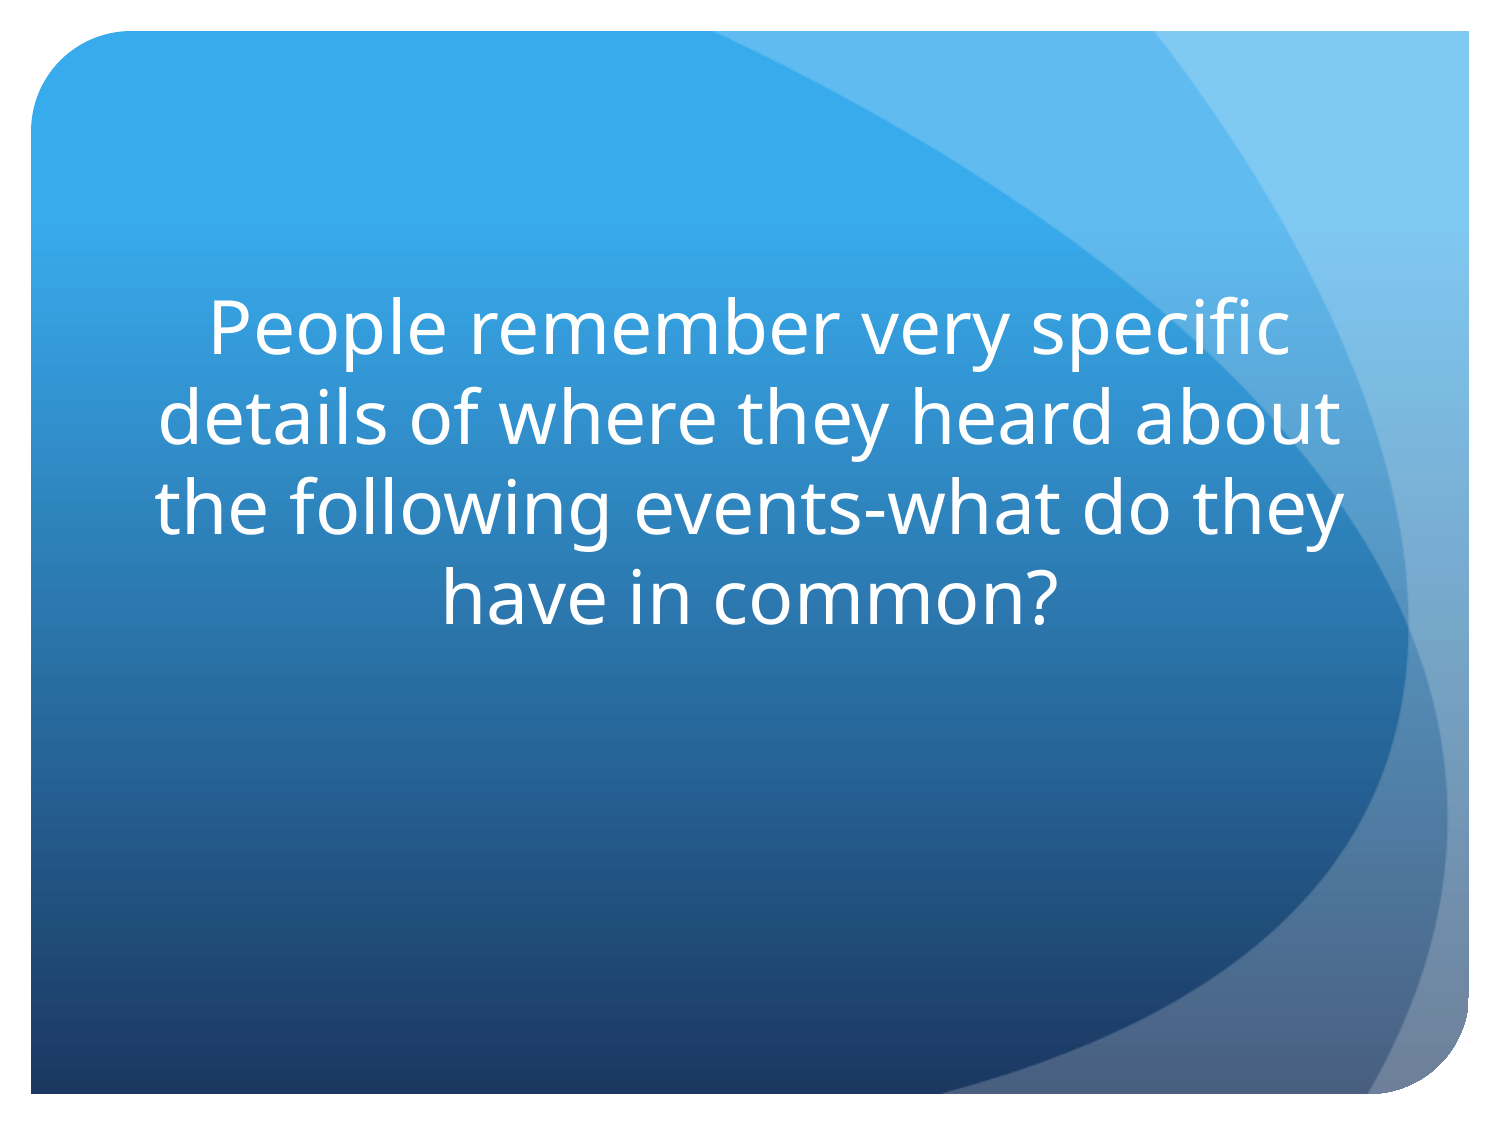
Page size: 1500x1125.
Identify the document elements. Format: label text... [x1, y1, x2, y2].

picture [24, 30, 1473, 1094]
title People remember very specific details of where they heard about the following events-what do they have in common? [127, 161, 1372, 648]
